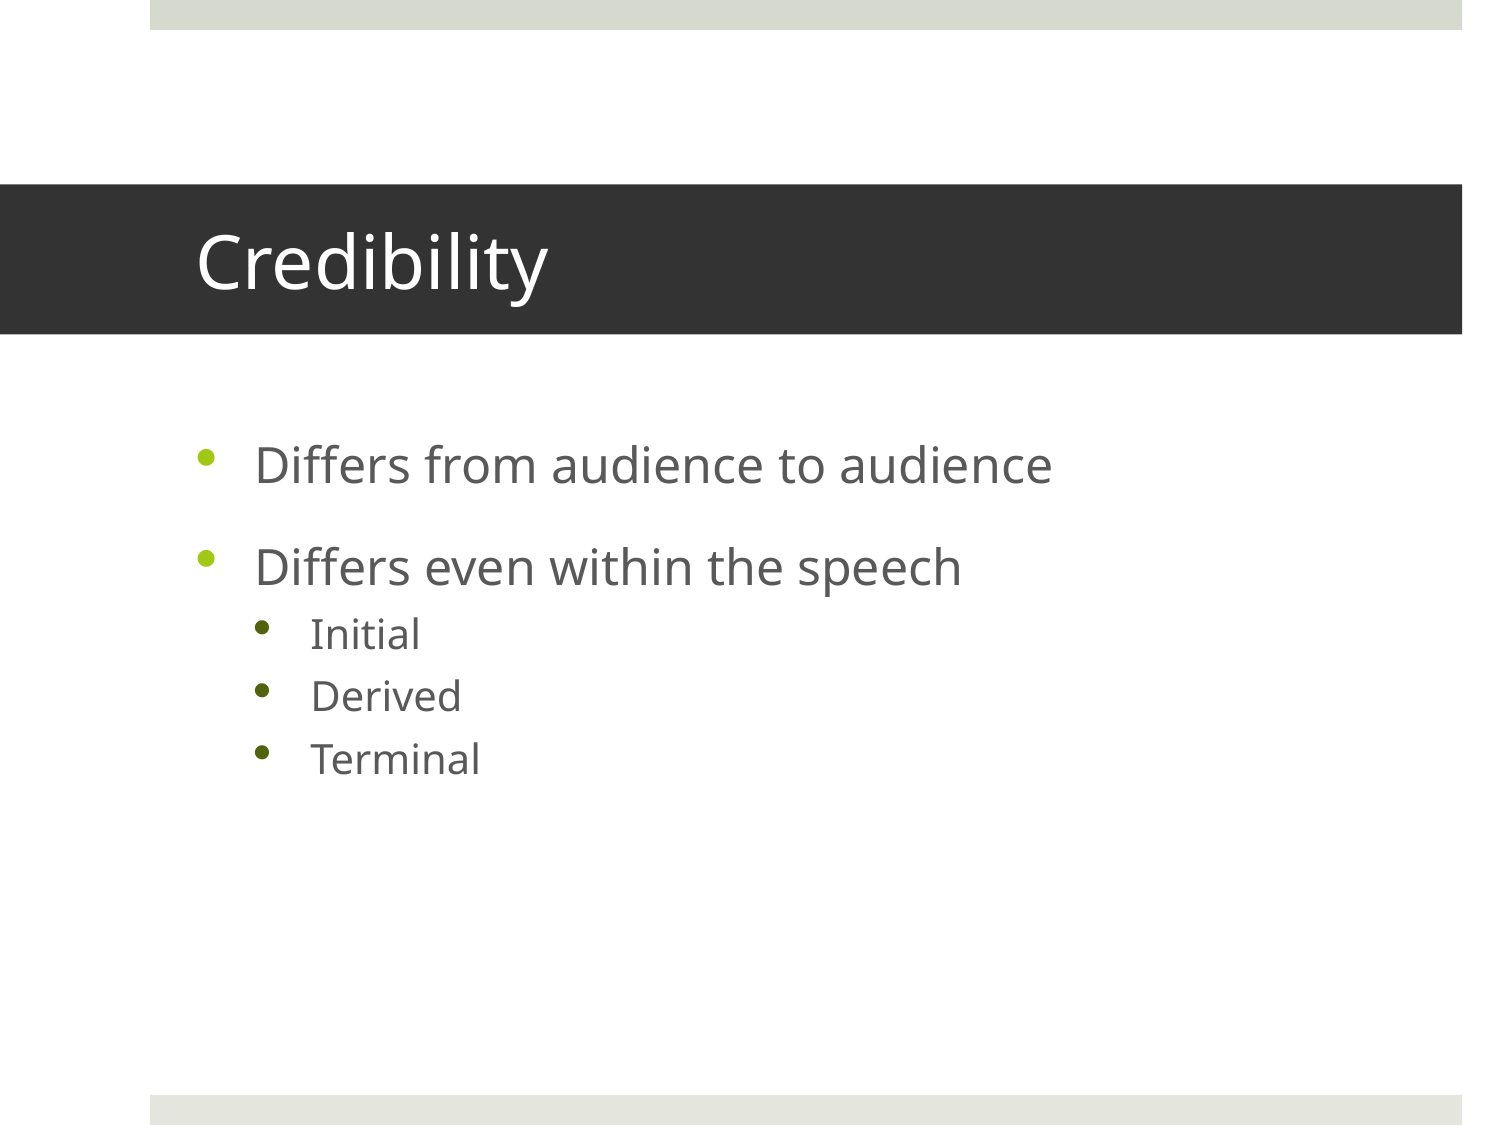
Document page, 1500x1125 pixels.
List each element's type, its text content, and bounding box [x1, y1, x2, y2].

title Credibility [0, 184, 1463, 335]
list Differs from audience to audience Differs even within the speech Initial Derived Terminal [182, 425, 1432, 1028]
